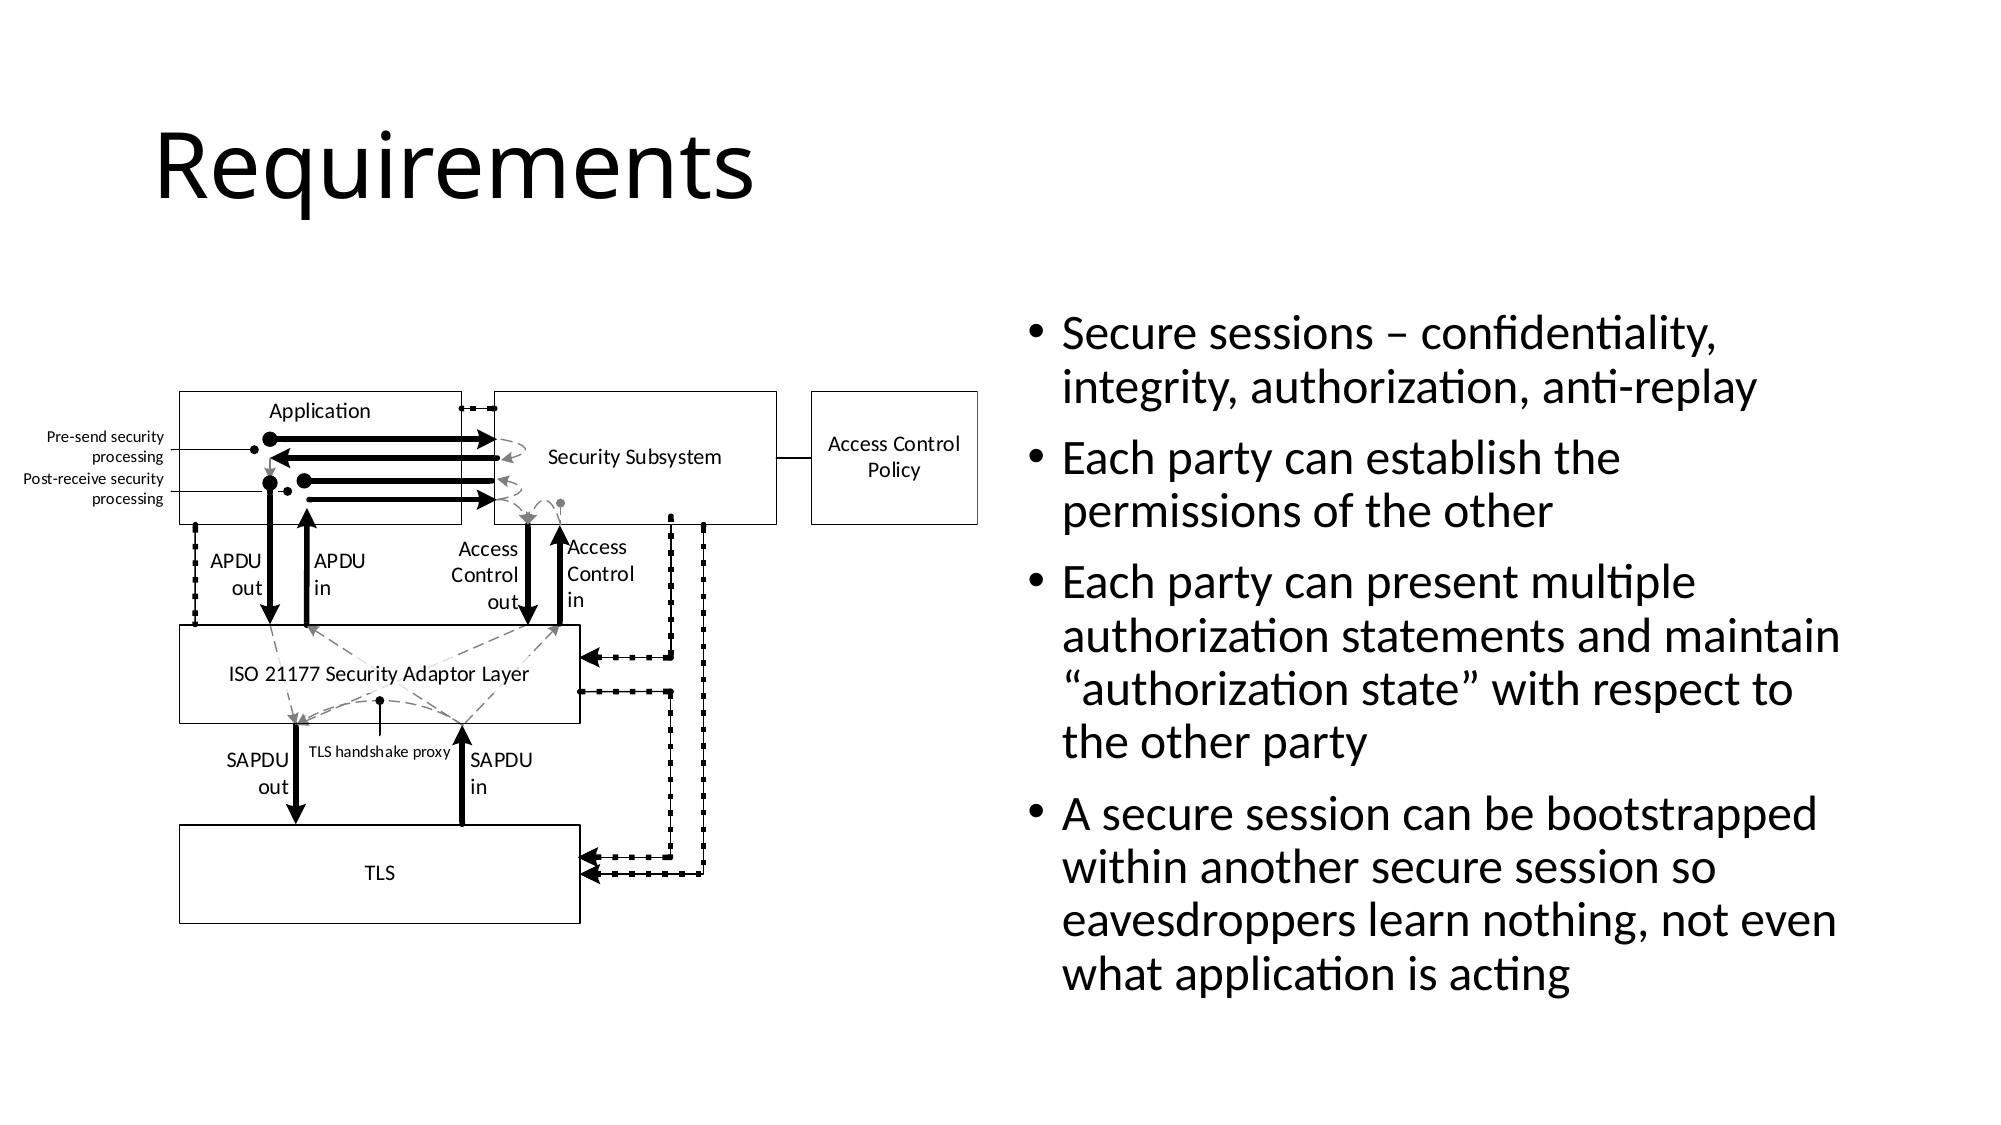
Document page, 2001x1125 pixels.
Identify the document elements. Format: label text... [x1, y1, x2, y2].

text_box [2, 388, 978, 925]
list Secure sessions – confidentiality, integrity, authorization, anti-replay Each party can establish the permissions of the other Each party can present multiple authorization statements and maintain “authorization state” with respect to the other party A secure session can be bootstrapped within another secure session so eavesdroppers learn nothing, not even what application is acting [1012, 299, 1863, 1014]
title Requirements [137, 59, 1863, 278]
